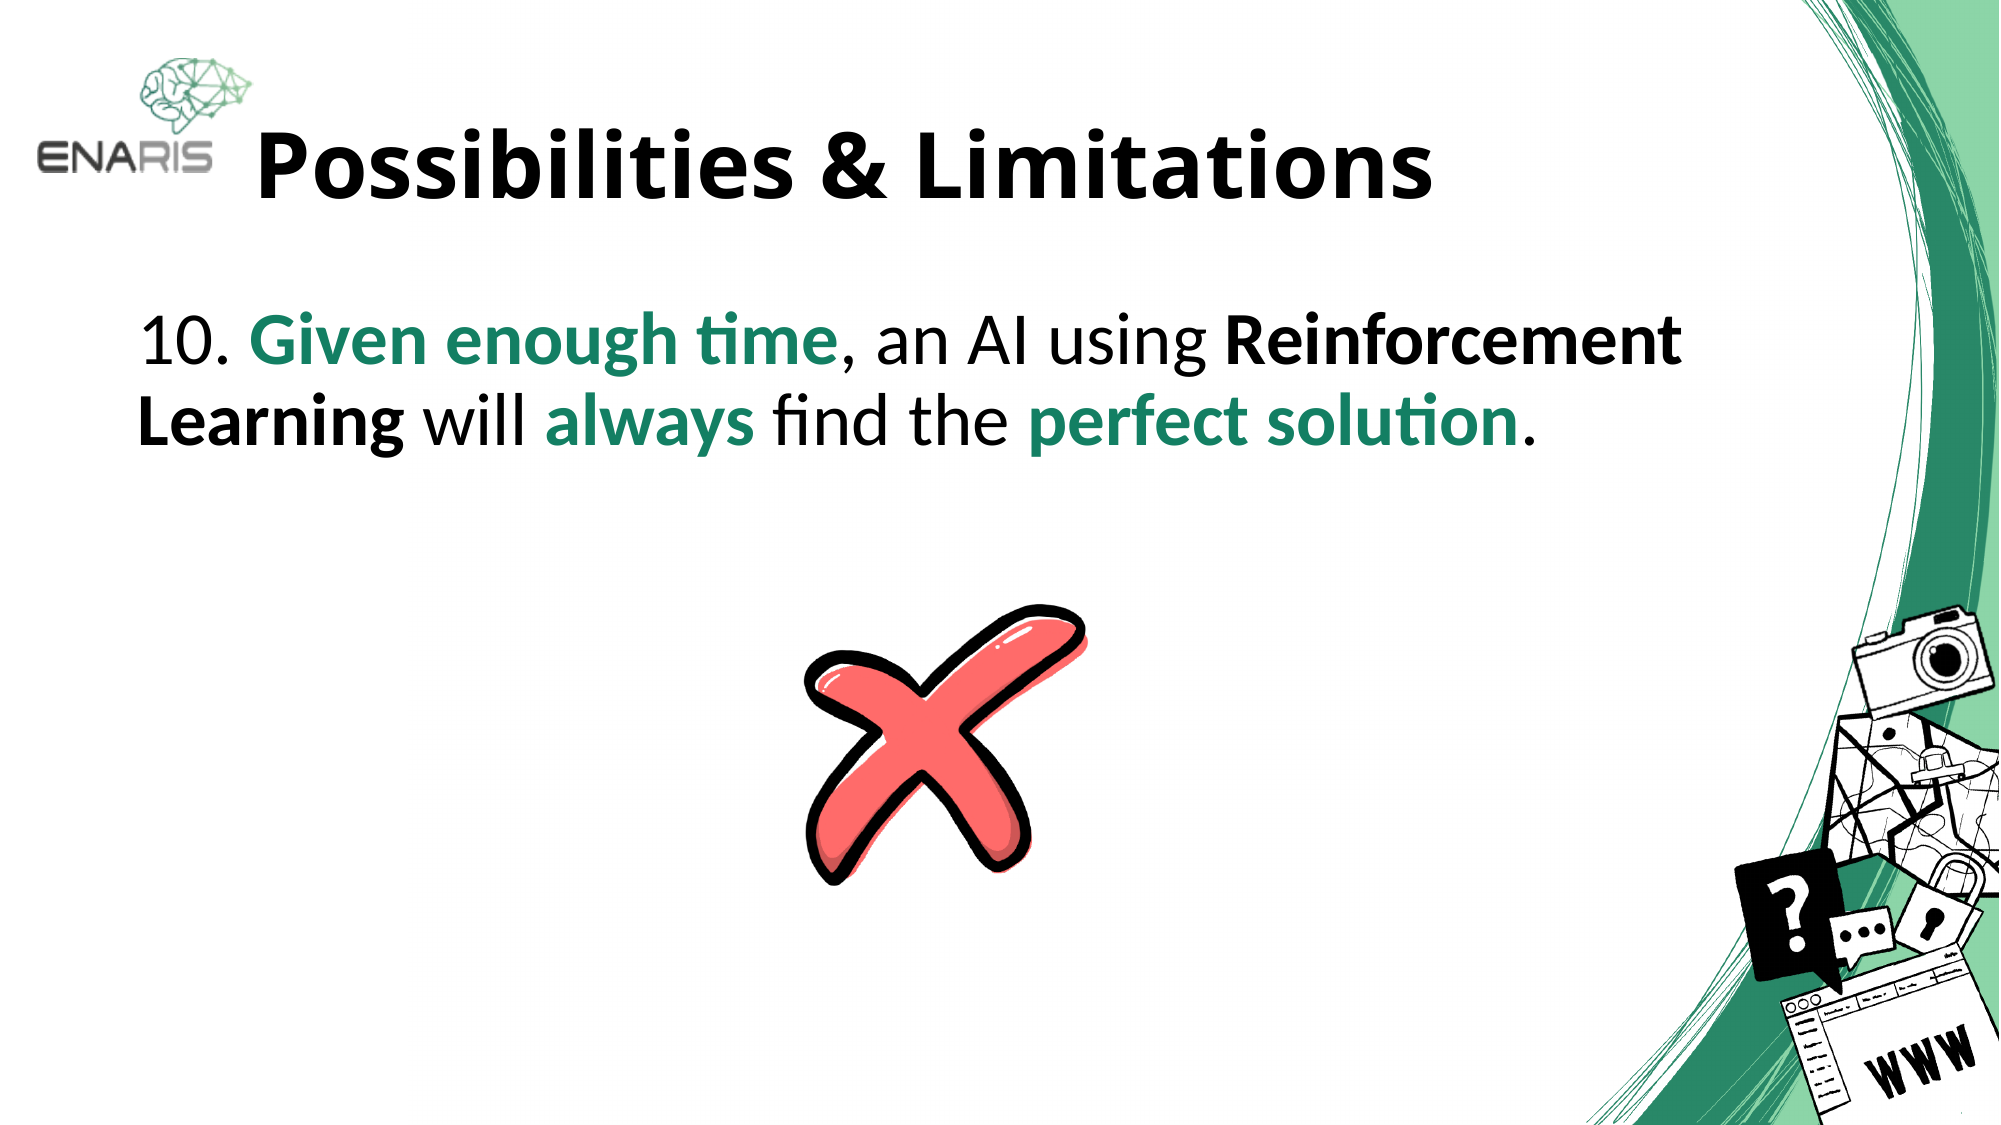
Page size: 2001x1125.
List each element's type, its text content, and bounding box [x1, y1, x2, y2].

picture [37, 58, 254, 173]
picture [408, 0, 1999, 1125]
picture [738, 562, 1127, 942]
title Possibilities & Limitations [253, 59, 1863, 278]
list 10. Given enough time, an AI using Reinforcement Learning will always find the perfect solution. [137, 299, 1728, 1014]
